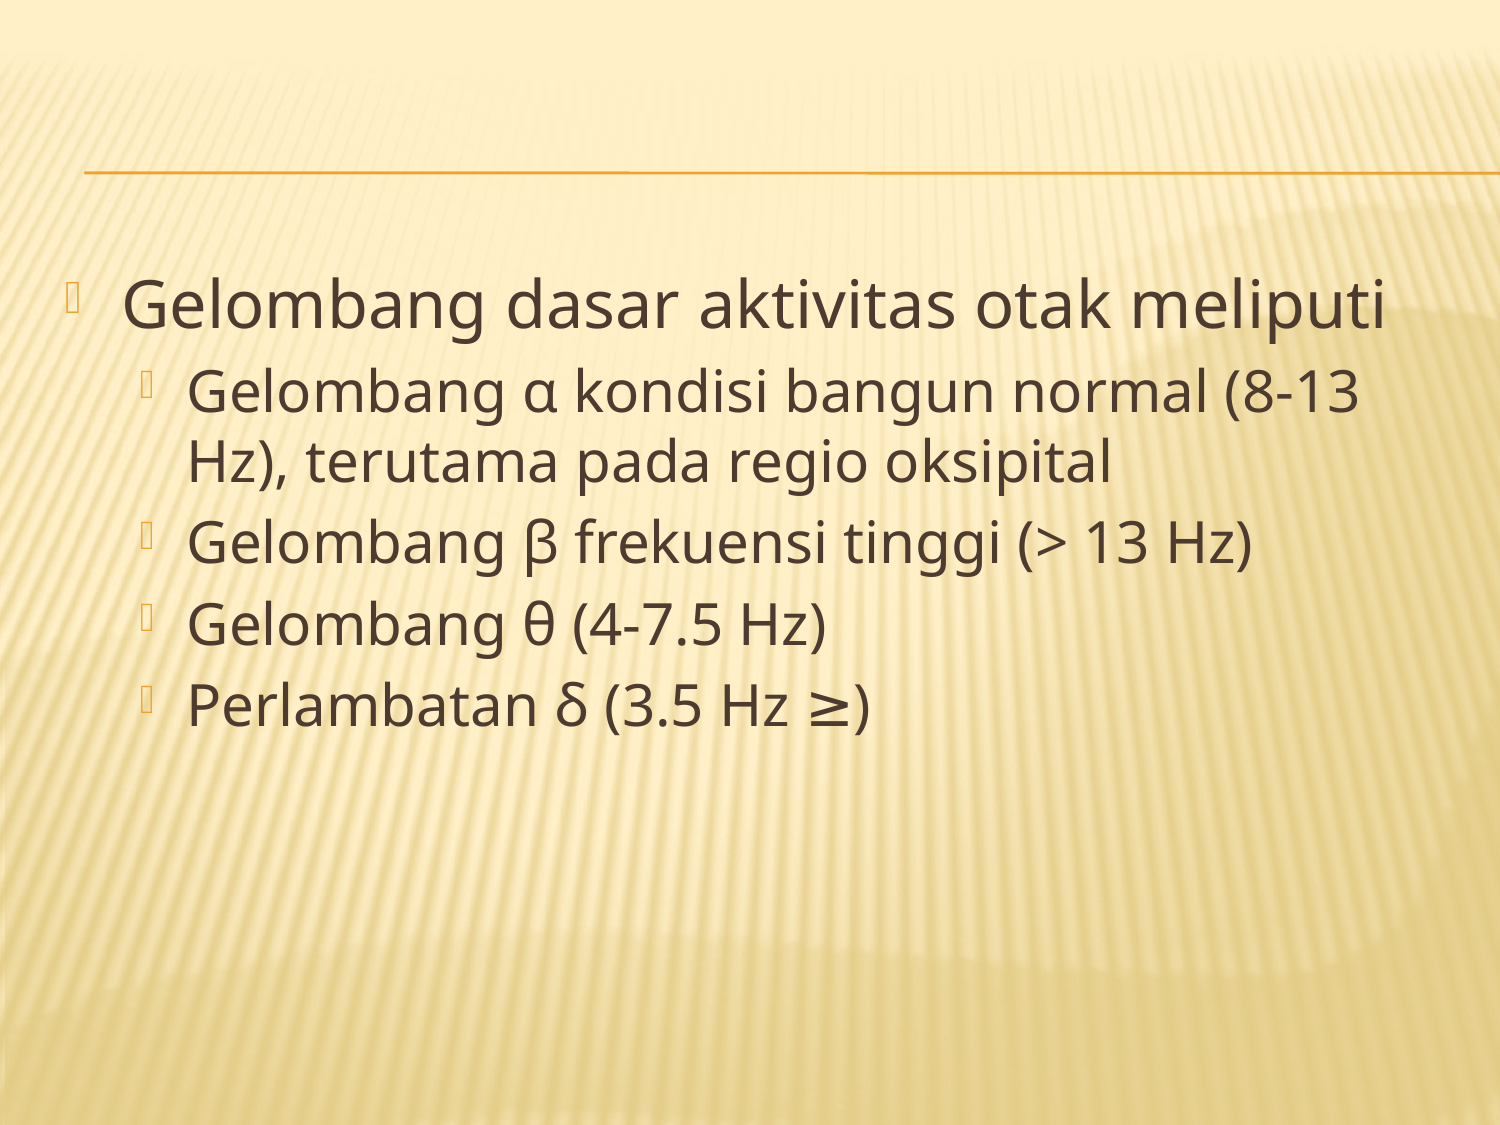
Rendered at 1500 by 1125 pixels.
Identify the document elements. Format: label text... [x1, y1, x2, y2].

list Gelombang dasar aktivitas otak meliputi Gelombang α kondisi bangun normal (8-13 Hz), terutama pada regio oksipital Gelombang β frekuensi tinggi (> 13 Hz) Gelombang θ (4-7.5 Hz) Perlambatan δ (3.5 Hz ≥) [50, 254, 1475, 998]
